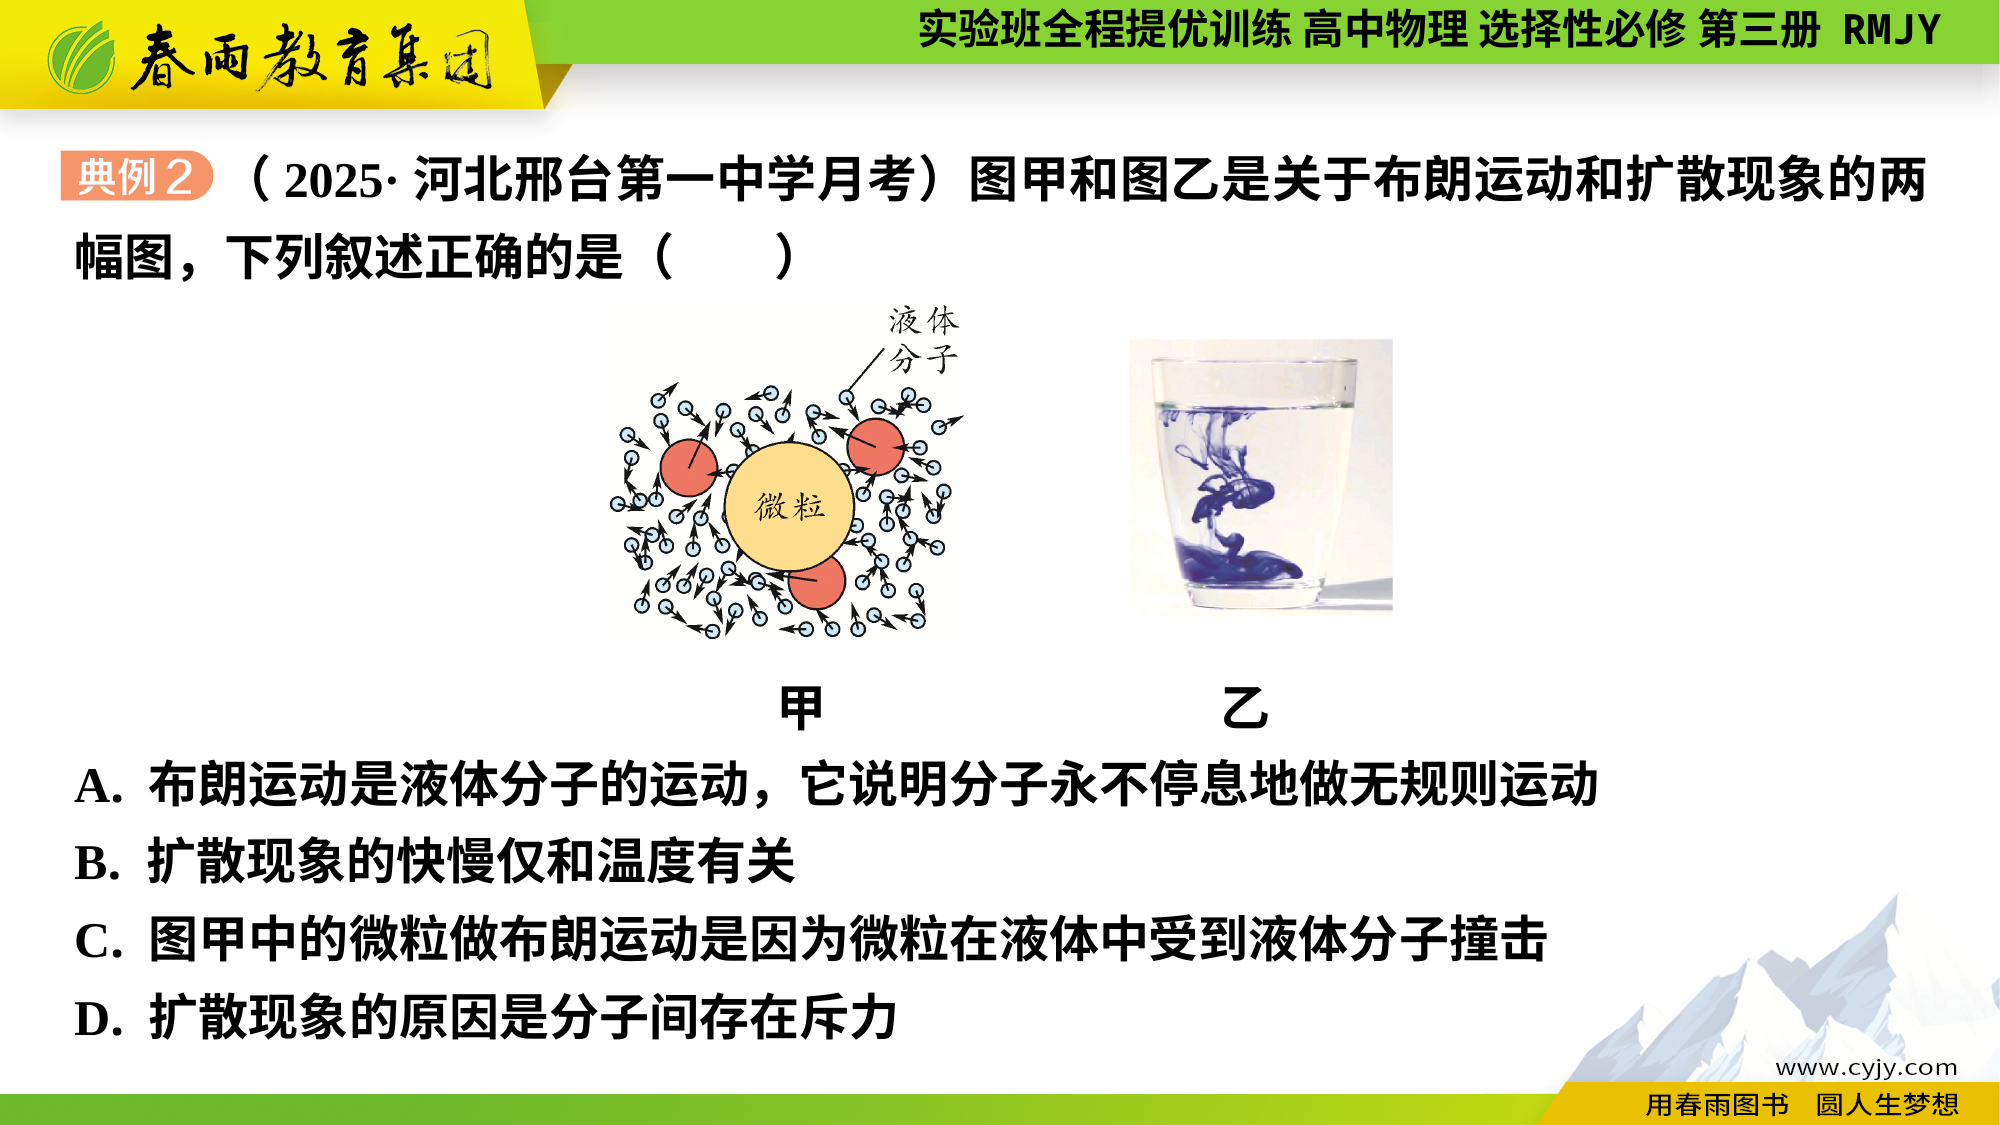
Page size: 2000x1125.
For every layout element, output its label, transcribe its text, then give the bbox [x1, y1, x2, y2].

list （2025·河北邢台第一中学月考）图甲和图乙是关于布朗运动和扩散现象的两幅图，下列叙述正确的是（ ） A. 布朗运动是液体分子的运动，它说明分子永不停息地做无规则运动 B. 扩散现象的快慢仅和温度有关 C. 图甲中的微粒做布朗运动是因为微粒在液体中受到液体分子撞击 D. 扩散现象的原因是分子间存在斥力 [59, 122, 1944, 1047]
picture [0, 0, 2000, 1125]
text_box 甲 乙 [761, 638, 1461, 744]
